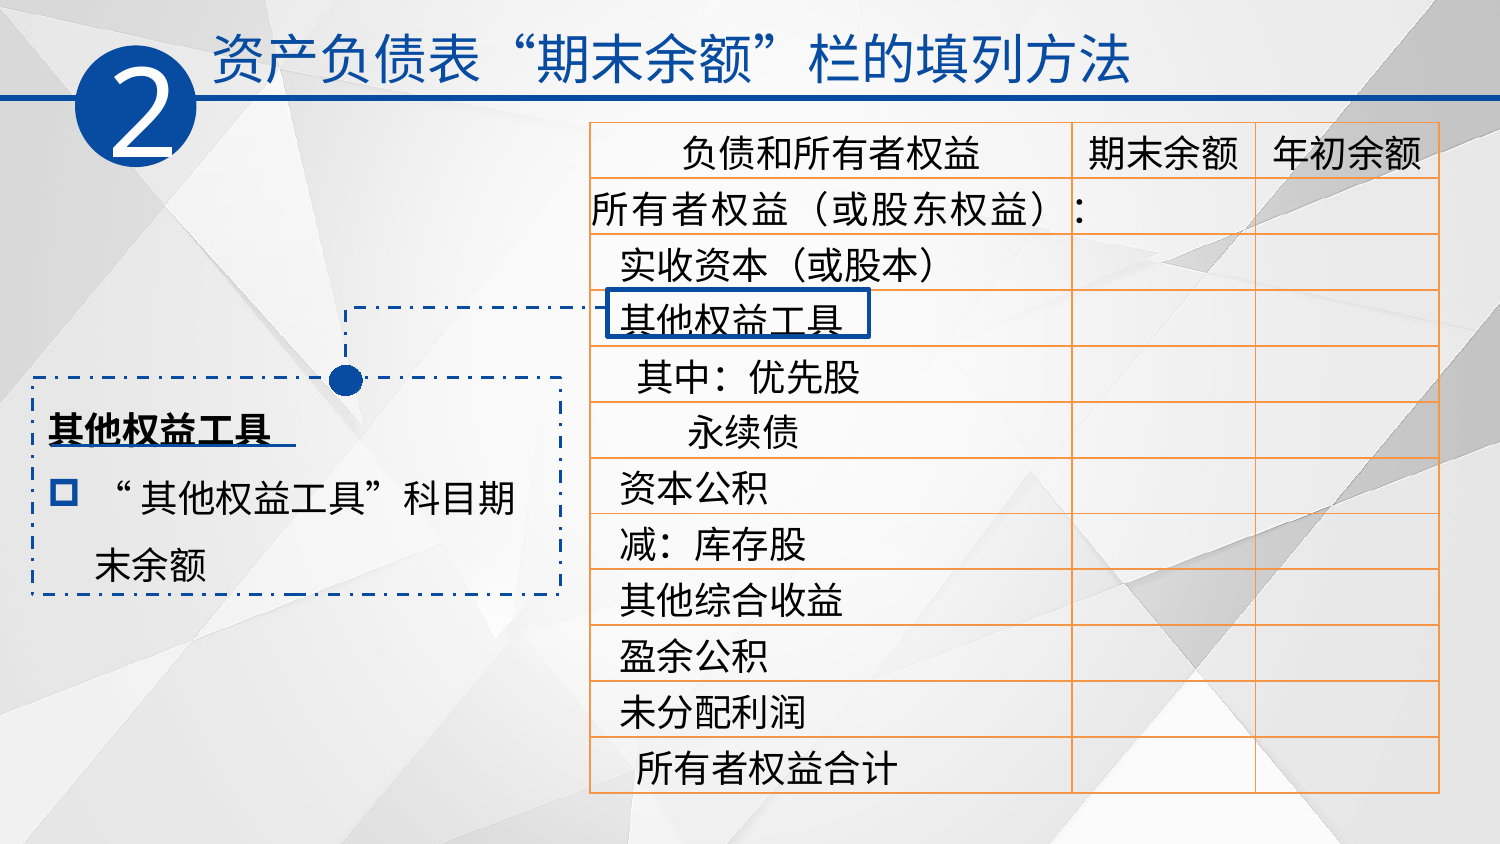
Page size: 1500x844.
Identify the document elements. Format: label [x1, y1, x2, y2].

table_cell [1073, 682, 1255, 736]
table_cell [591, 459, 1071, 513]
table_cell [591, 179, 1071, 233]
table_cell [1073, 514, 1255, 568]
table_cell [1256, 570, 1438, 624]
table_cell [1256, 235, 1438, 289]
picture [0, 101, 1500, 844]
text_box [32, 289, 870, 598]
table_header [1256, 123, 1438, 177]
table_cell [591, 682, 1071, 736]
table_cell [1073, 235, 1255, 289]
table_cell [1073, 459, 1255, 513]
table_cell [870, 291, 1071, 345]
table_cell [591, 738, 1071, 792]
table_cell [1256, 626, 1438, 680]
table_cell [591, 514, 1071, 568]
table_cell [1256, 347, 1438, 401]
picture [0, 0, 1500, 95]
table_cell [1256, 291, 1438, 345]
table_cell [1256, 514, 1438, 568]
table_header [1073, 123, 1255, 177]
table_cell [1073, 179, 1255, 233]
table_cell [591, 570, 1071, 624]
table_cell [1073, 570, 1255, 624]
table_cell [1073, 291, 1255, 345]
table_cell [1256, 738, 1438, 792]
table_cell [1256, 682, 1438, 736]
table_cell [1073, 626, 1255, 680]
table_header [591, 123, 1071, 177]
text_box [0, 24, 1500, 171]
table_cell [591, 347, 1071, 401]
table_cell [591, 403, 1071, 457]
table_cell [1073, 403, 1255, 457]
table_cell [1256, 403, 1438, 457]
table_cell [1256, 179, 1438, 233]
table_cell [591, 626, 1071, 680]
table_cell [591, 235, 1071, 289]
table_cell [1073, 347, 1255, 401]
table_cell [1256, 459, 1438, 513]
table_cell [1073, 738, 1255, 792]
